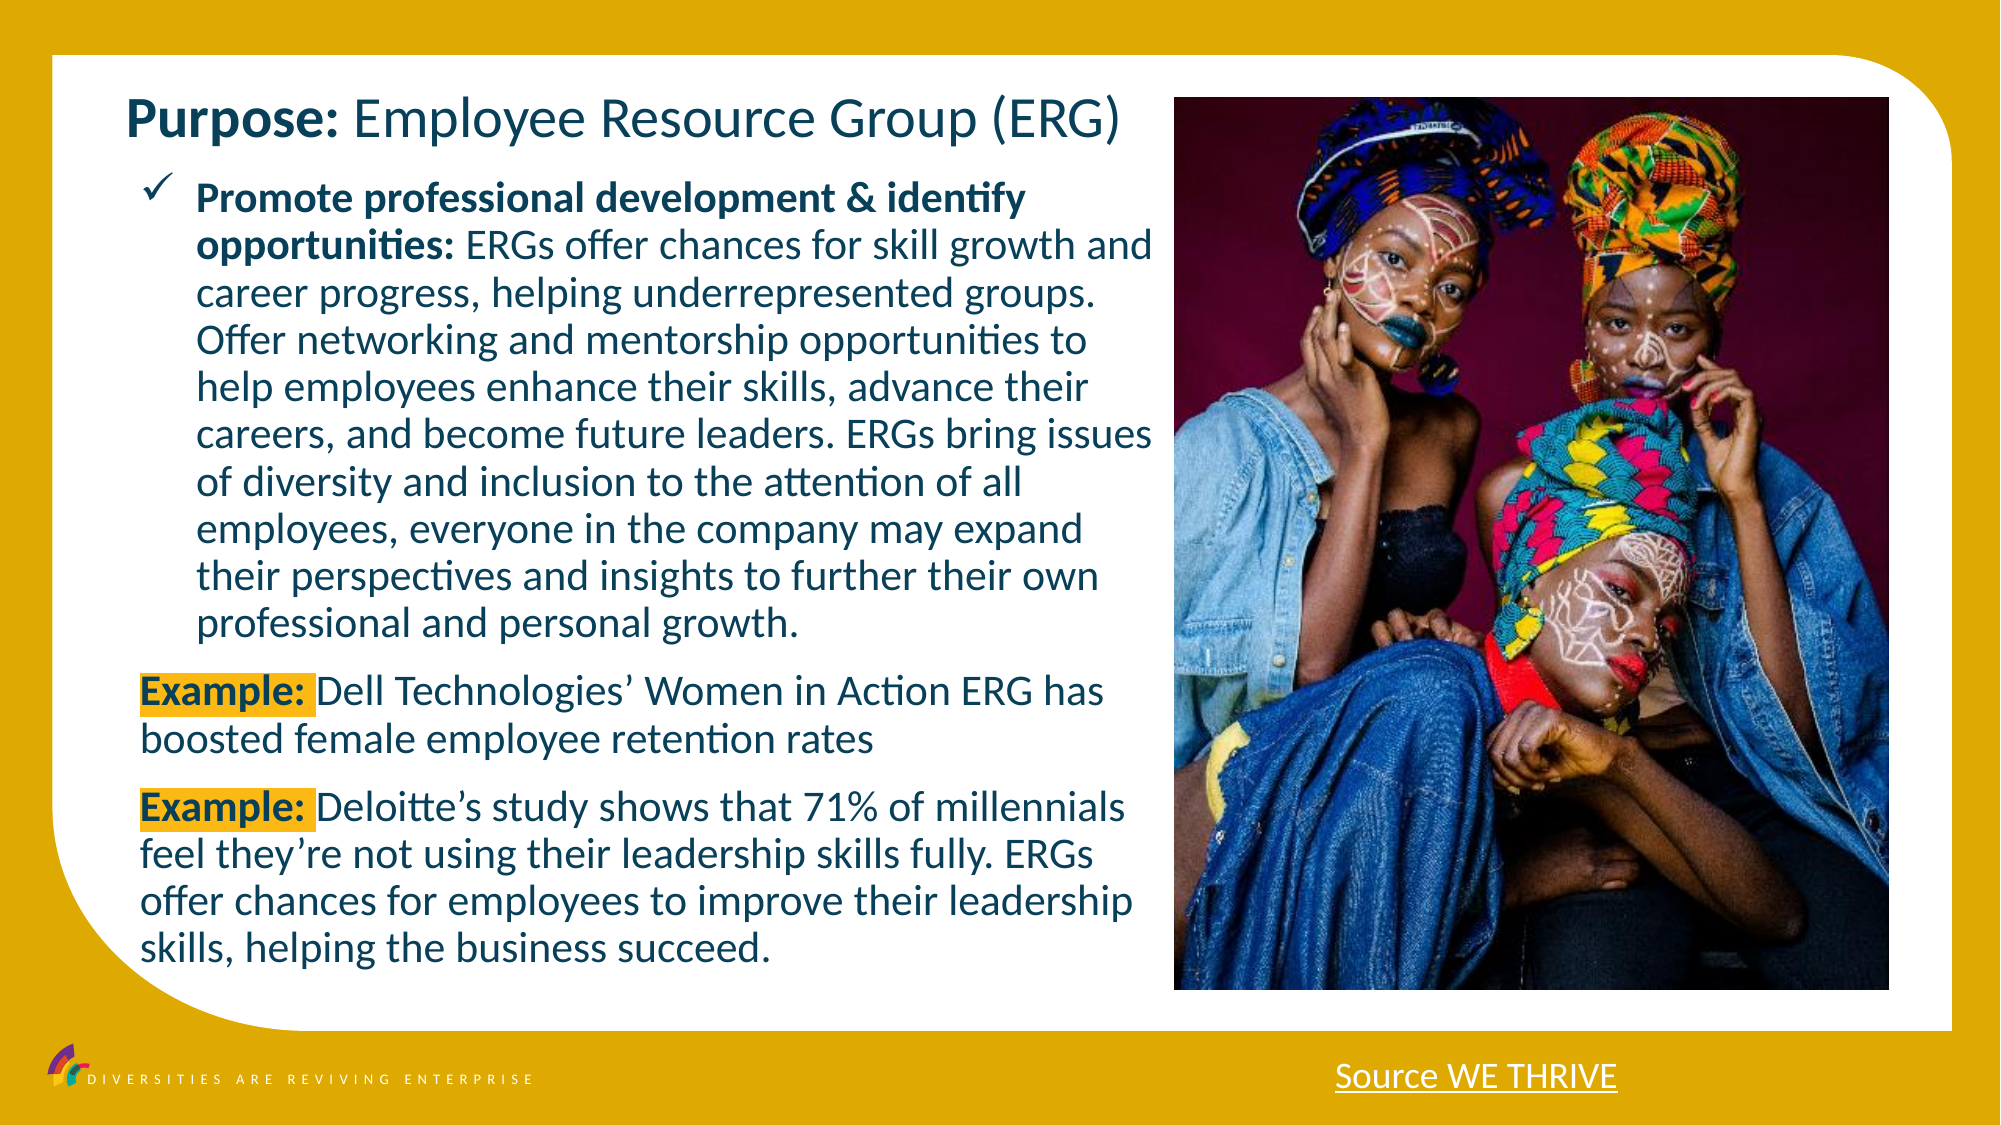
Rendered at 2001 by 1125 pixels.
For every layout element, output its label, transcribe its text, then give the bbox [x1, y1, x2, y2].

text_box Source WE THRIVE [1320, 1043, 2000, 1103]
text_box Purpose: Employee Resource Group (ERG) [111, 53, 1857, 185]
list Promote professional development & identify opportunities: ERGs offer chances for skill growth and career progress, helping underrepresented groups. Offer networking and mentorship opportunities to help employees enhance their skills, advance their careers, and become future leaders. ERGs bring issues of diversity and inclusion to the attention of all employees, everyone in the company may expand their perspectives and insights to further their own professional and personal growth. Example: Dell Technologies’ Women in Action ERG has boosted female employee retention rates Example: Deloitte’s study shows that 71% of millennials feel they’re not using their leadership skills fully. ERGs offer chances for employees to improve their leadership skills, helping the business succeed. [125, 185, 1173, 799]
picture [1173, 97, 1889, 990]
